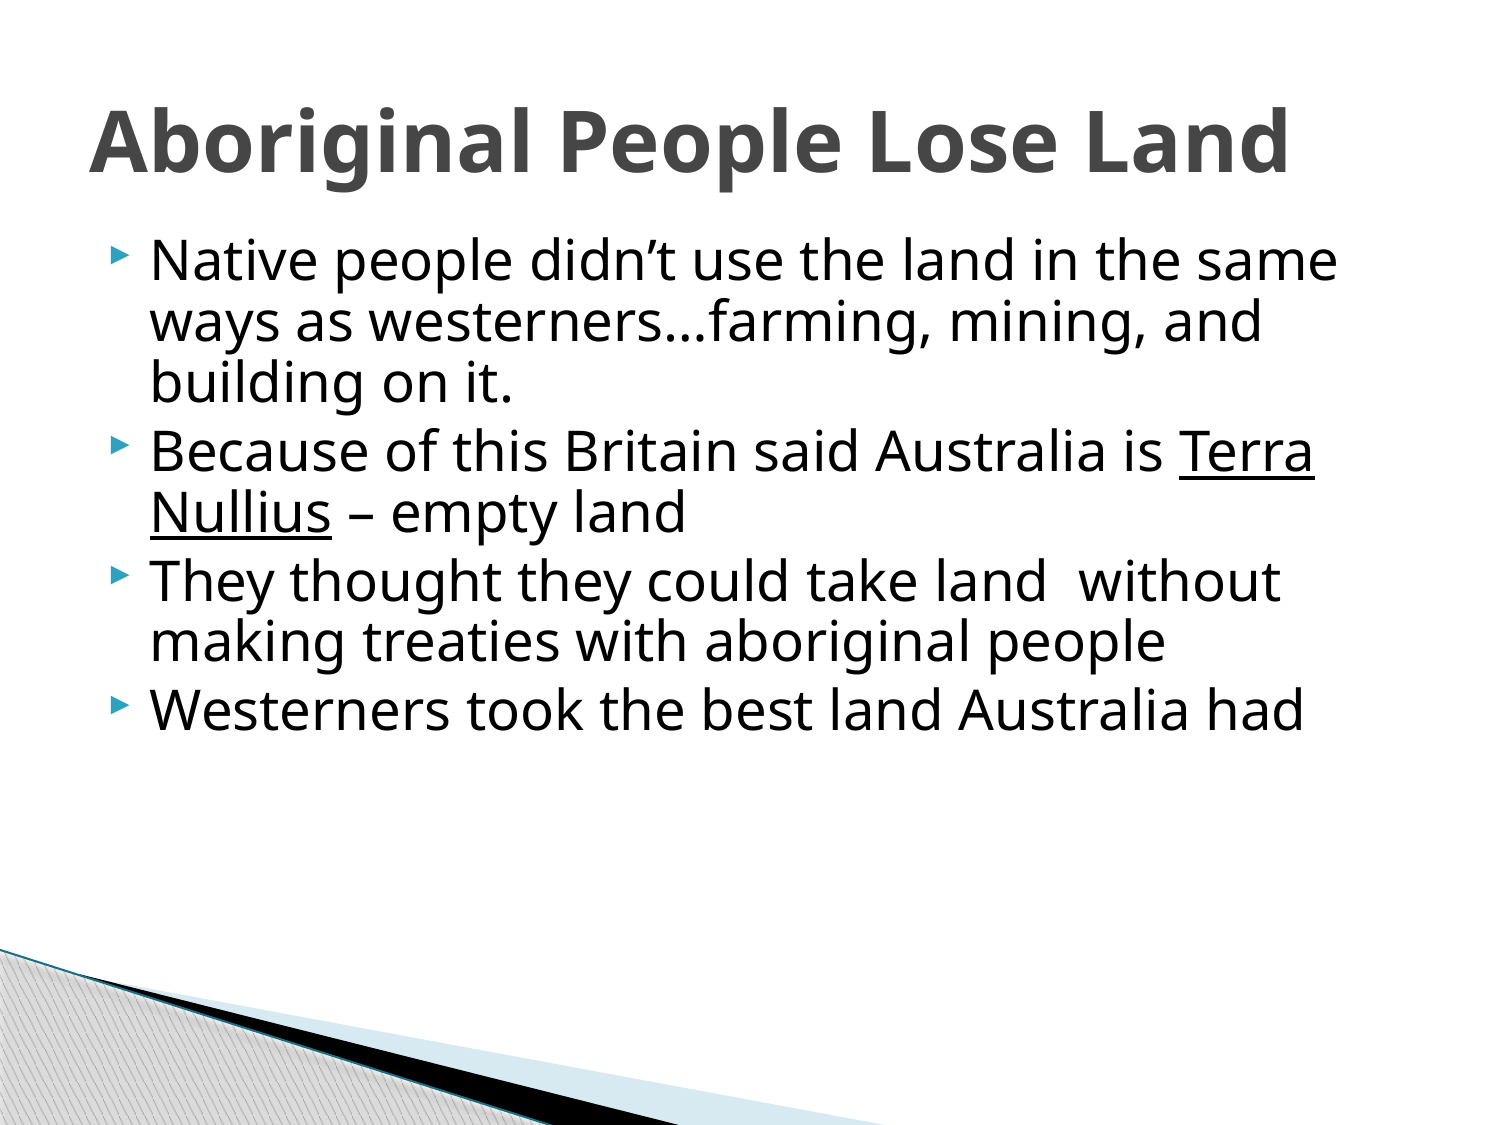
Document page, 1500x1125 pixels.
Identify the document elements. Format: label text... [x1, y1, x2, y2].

list Native people didn’t use the land in the same ways as westerners…farming, mining, and building on it. Because of this Britain said Australia is Terra Nullius – empty land They thought they could take land without making treaties with aboriginal people Westerners took the best land Australia had [75, 233, 1425, 1005]
title Aboriginal People Lose Land [75, 45, 1425, 233]
